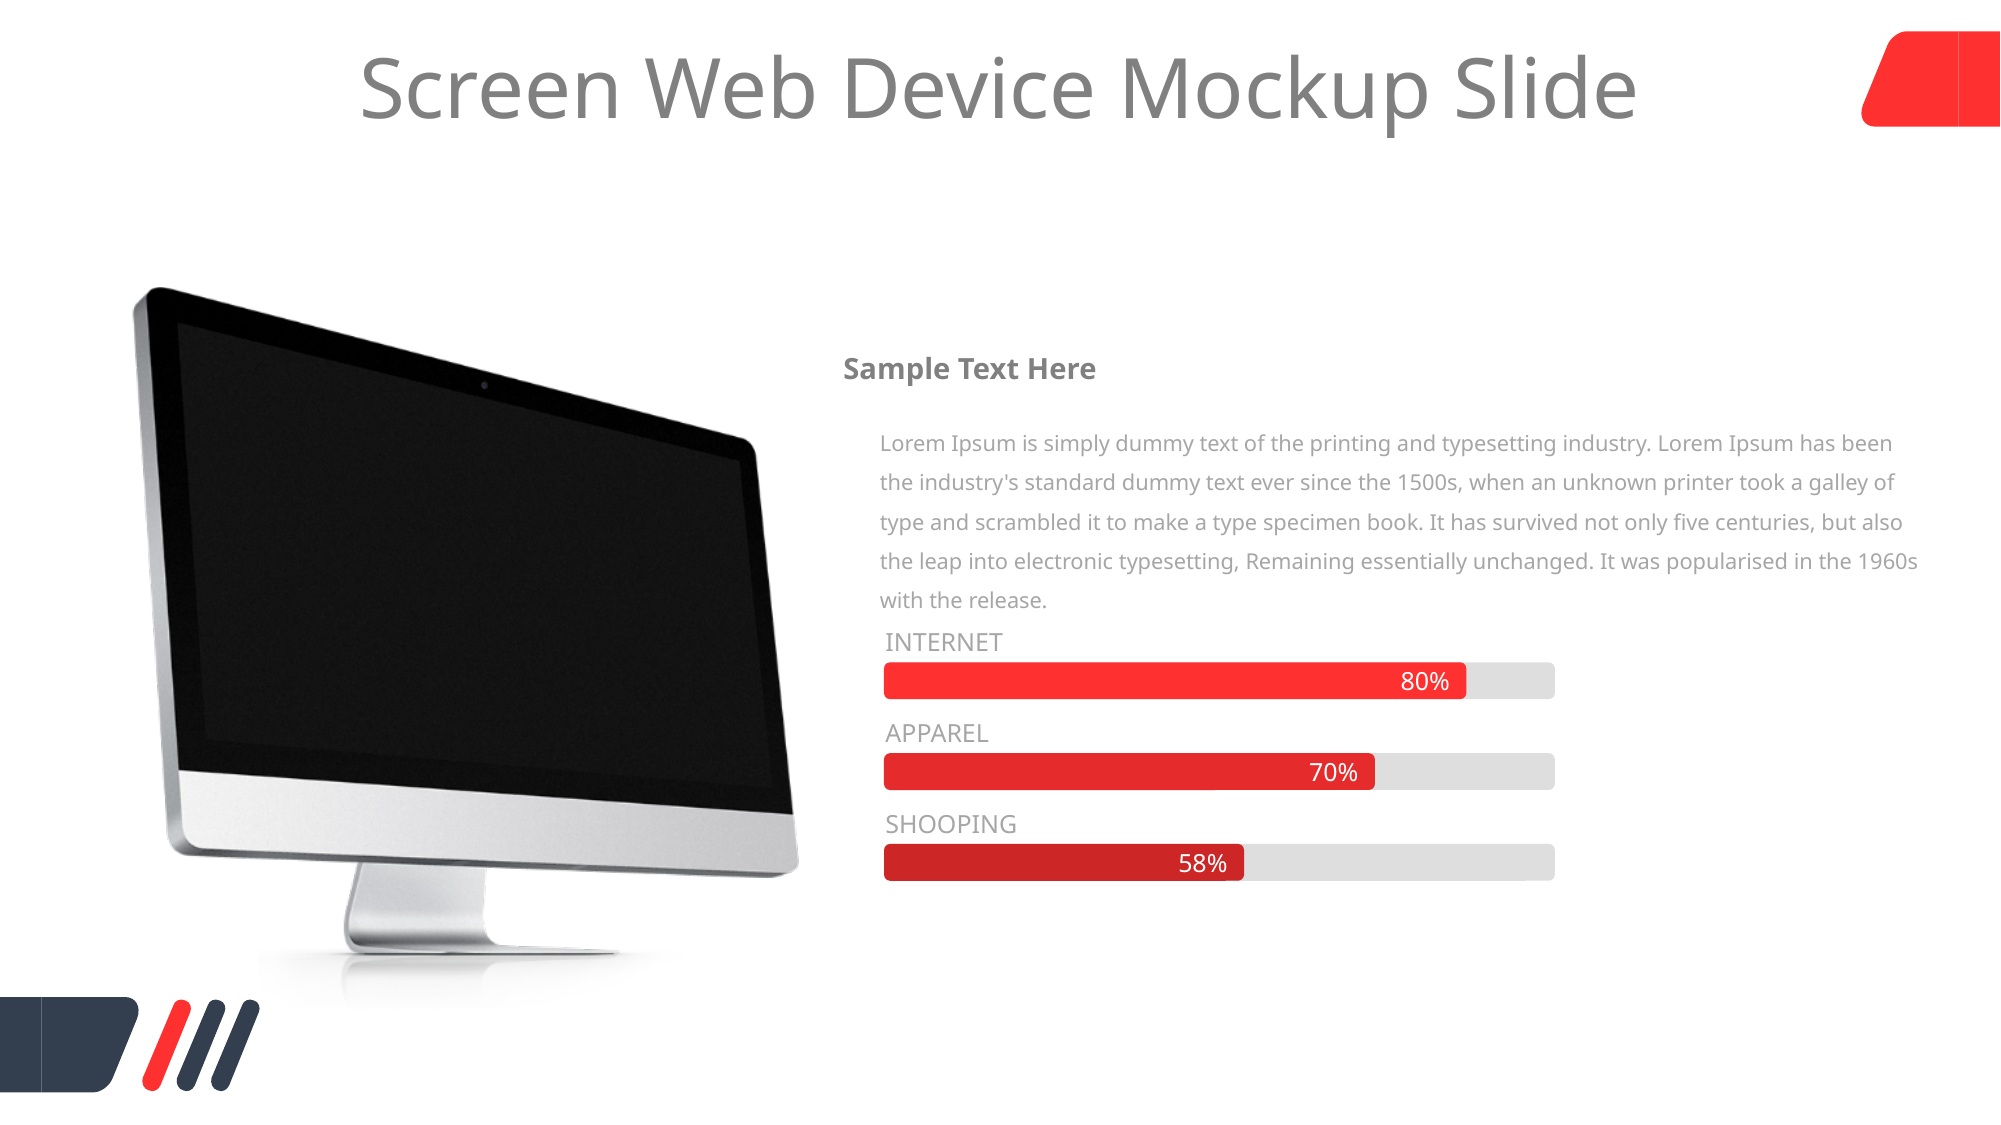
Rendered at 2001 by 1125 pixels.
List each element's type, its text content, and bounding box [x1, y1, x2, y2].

text_box [1240, 843, 1556, 882]
text_box 80% [883, 661, 1467, 700]
text_box 58% [883, 843, 1245, 882]
text_box INTERNET [870, 621, 1087, 660]
picture [76, 287, 865, 1053]
text_box [1462, 661, 1556, 700]
text_box Lorem Ipsum is simply dummy text of the printing and typesetting industry. Lorem Ipsum has been the industry's standard dummy text ever since the 1500s, when an unknown printer took a galley of type and scrambled it to make a type specimen book. It has survived not only five centuries, but also the leap into electronic typesetting, Remaining essentially unchanged. It was popularised in the 1960s with the release. [880, 416, 1925, 613]
text_box SHOOPING [870, 803, 974, 842]
text_box Sample Text Here [865, 343, 1112, 393]
text_box 70% [883, 752, 1376, 791]
text_box Screen Web Device Mockup Slide [344, 28, 1656, 143]
text_box APPAREL [870, 712, 1087, 751]
text_box [1371, 752, 1556, 791]
